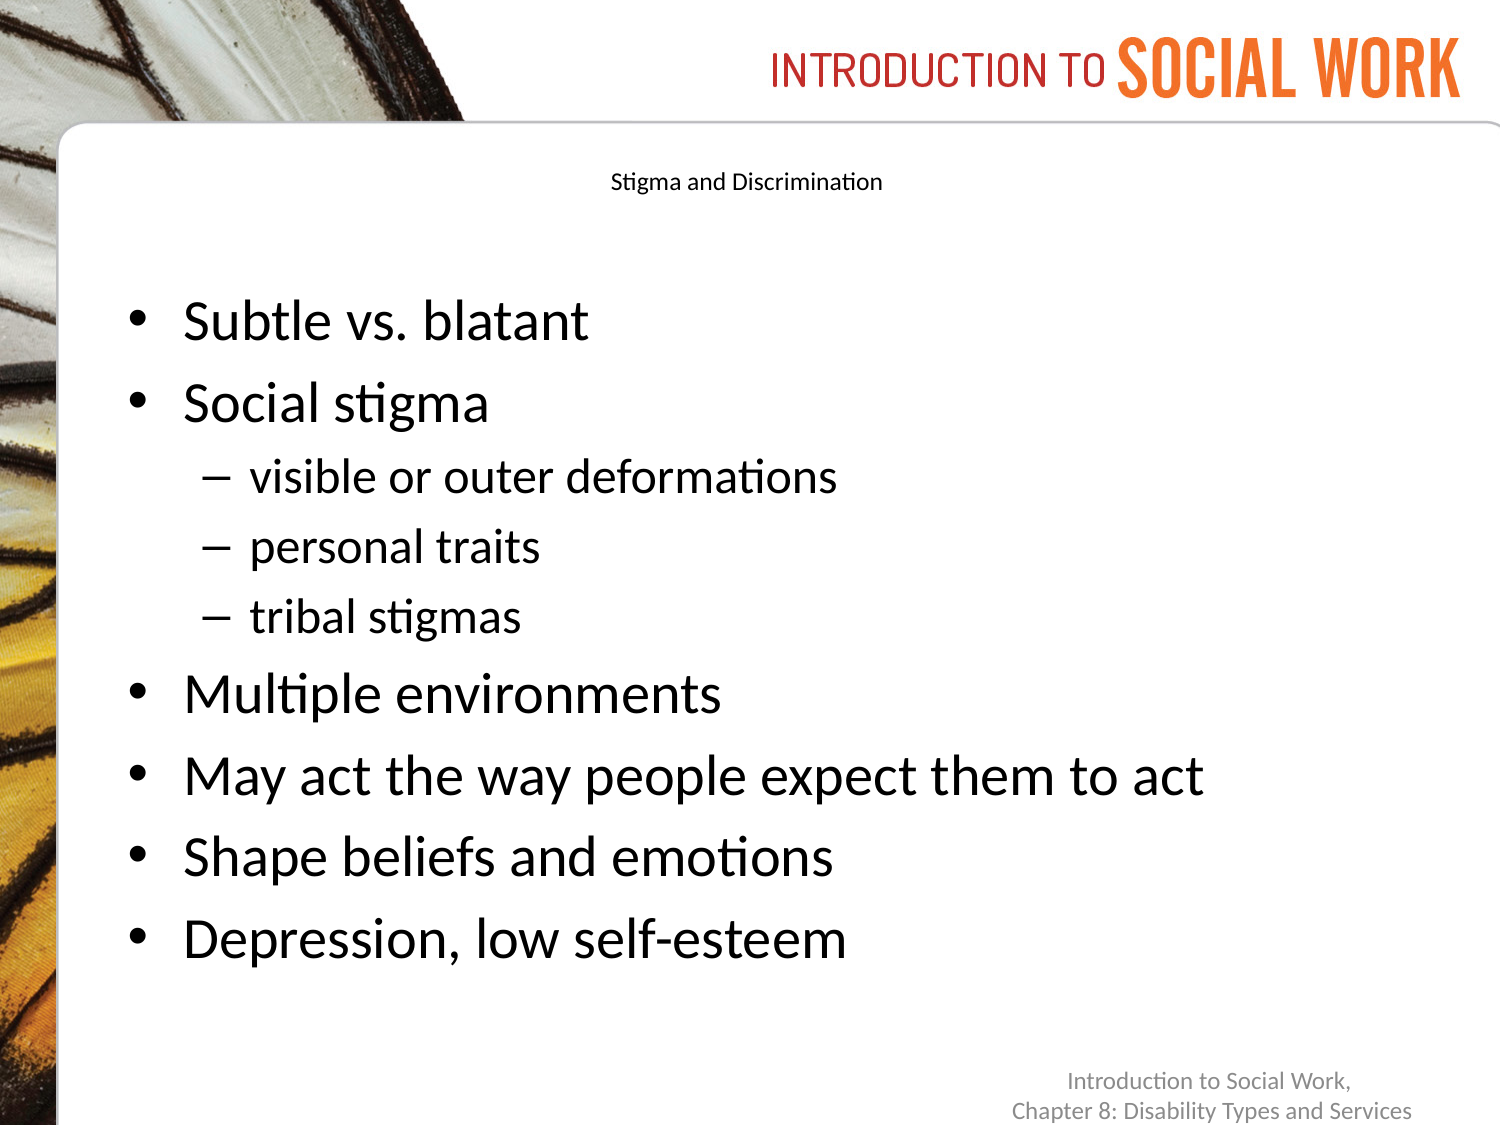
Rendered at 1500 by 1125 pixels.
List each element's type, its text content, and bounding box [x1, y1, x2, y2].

list Subtle vs. blatant Social stigma visible or outer deformations personal traits tribal stigmas Multiple environments May act the way people expect them to act Shape beliefs and emotions Depression, low self-esteem [112, 275, 1500, 1050]
title Stigma and Discrimination [75, 125, 1425, 233]
picture [0, 0, 1500, 1125]
footer Introduction to Social Work, Chapter 8: Disability Types and Services [950, 1065, 1475, 1125]
